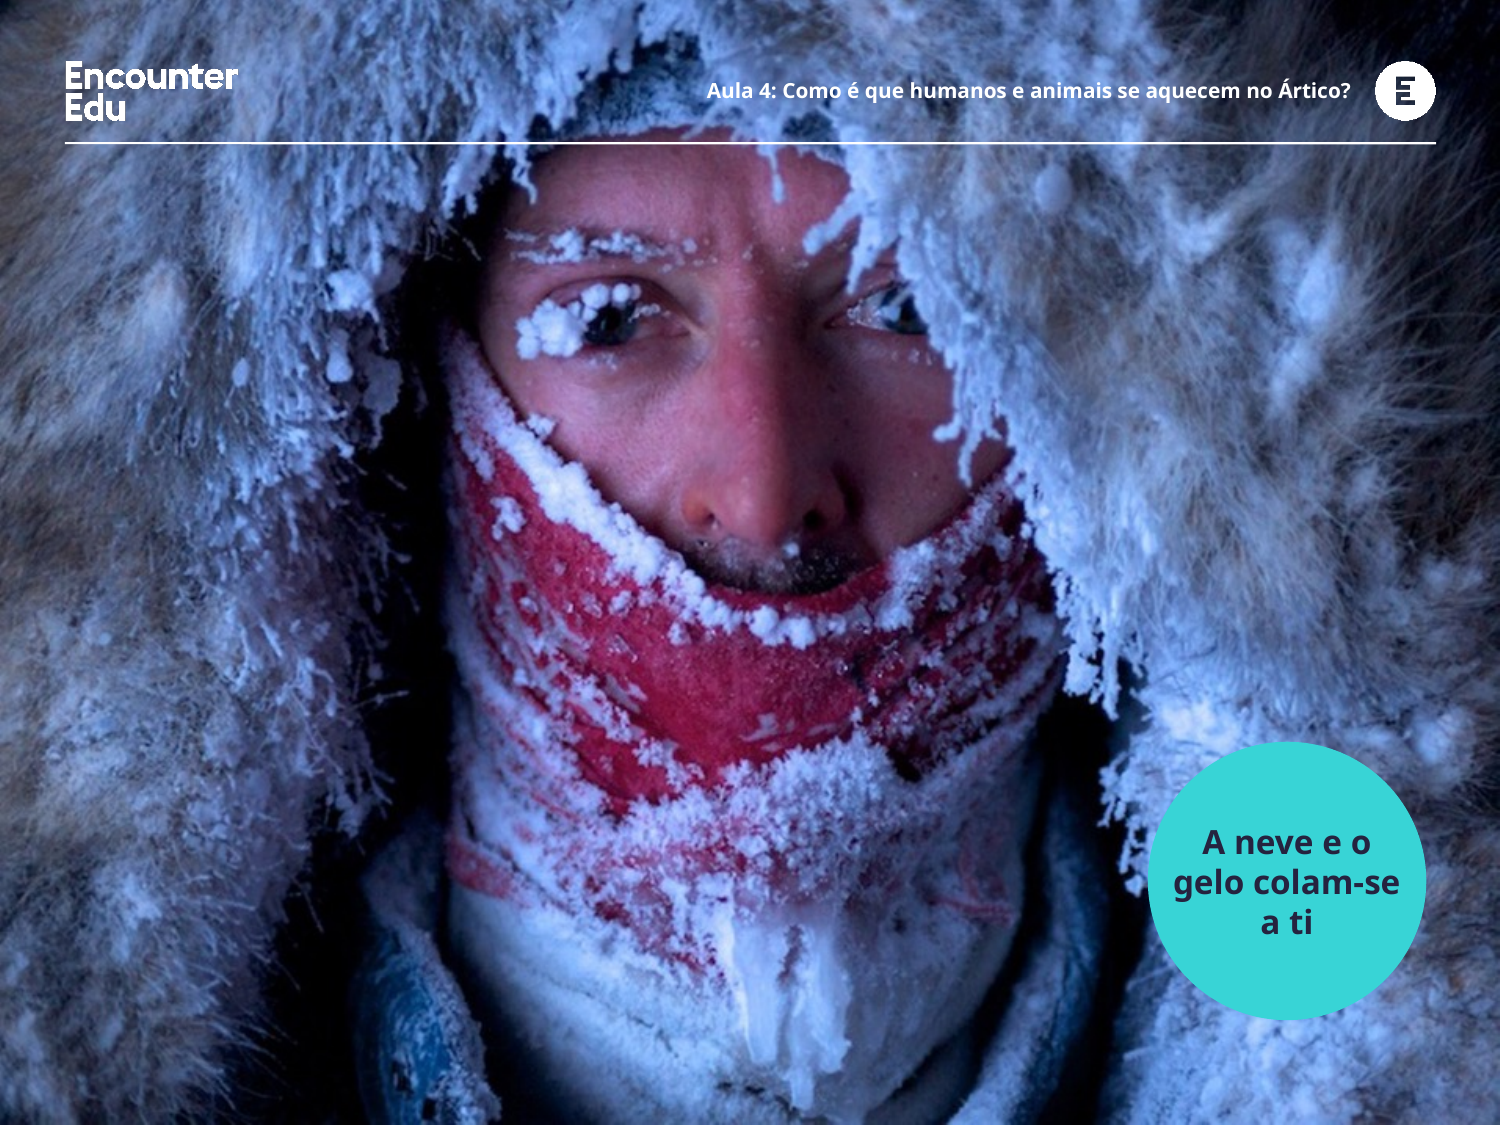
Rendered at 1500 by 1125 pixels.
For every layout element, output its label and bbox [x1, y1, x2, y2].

picture [0, 0, 1500, 1125]
text_box [1147, 741, 1427, 1021]
